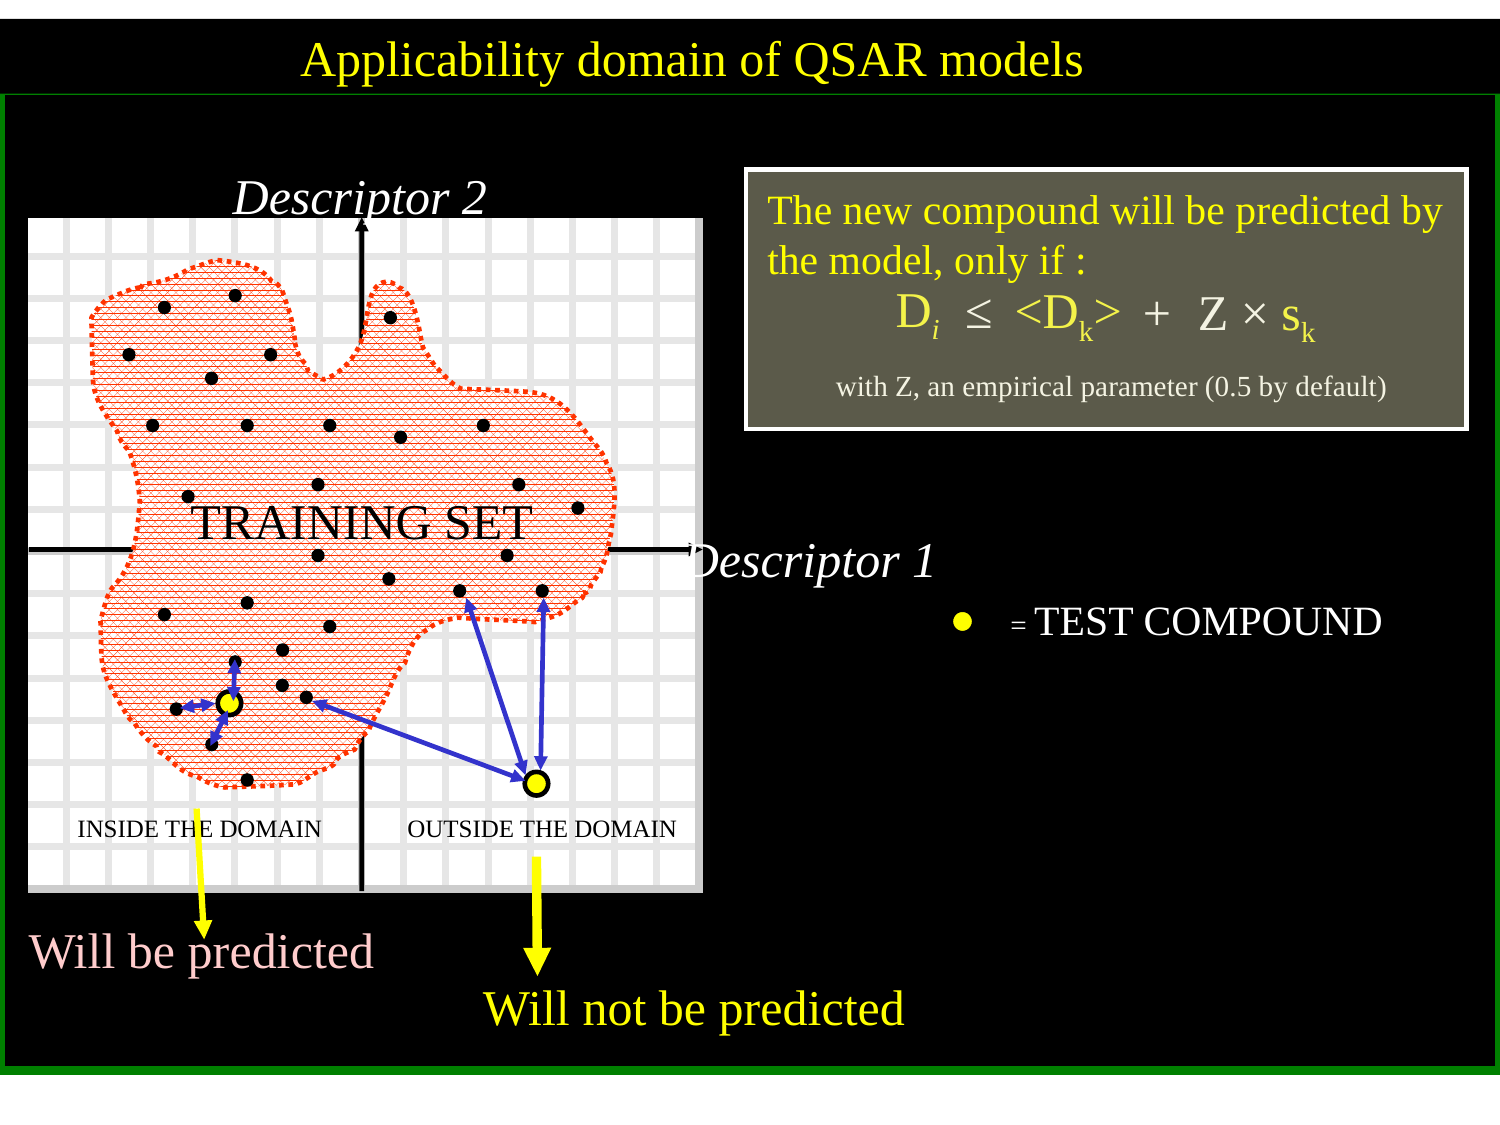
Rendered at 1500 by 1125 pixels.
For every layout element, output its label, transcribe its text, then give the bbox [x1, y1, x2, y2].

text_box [311, 597, 955, 1044]
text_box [0, 659, 417, 987]
text_box Applicability domain of QSAR models [0, 18, 1500, 94]
picture [28, 218, 703, 659]
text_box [950, 585, 1408, 652]
text_box [0, 94, 1500, 1071]
text_box Descriptor 1 [708, 520, 953, 595]
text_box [745, 125, 1467, 430]
text_box Descriptor 2 [217, 156, 502, 217]
